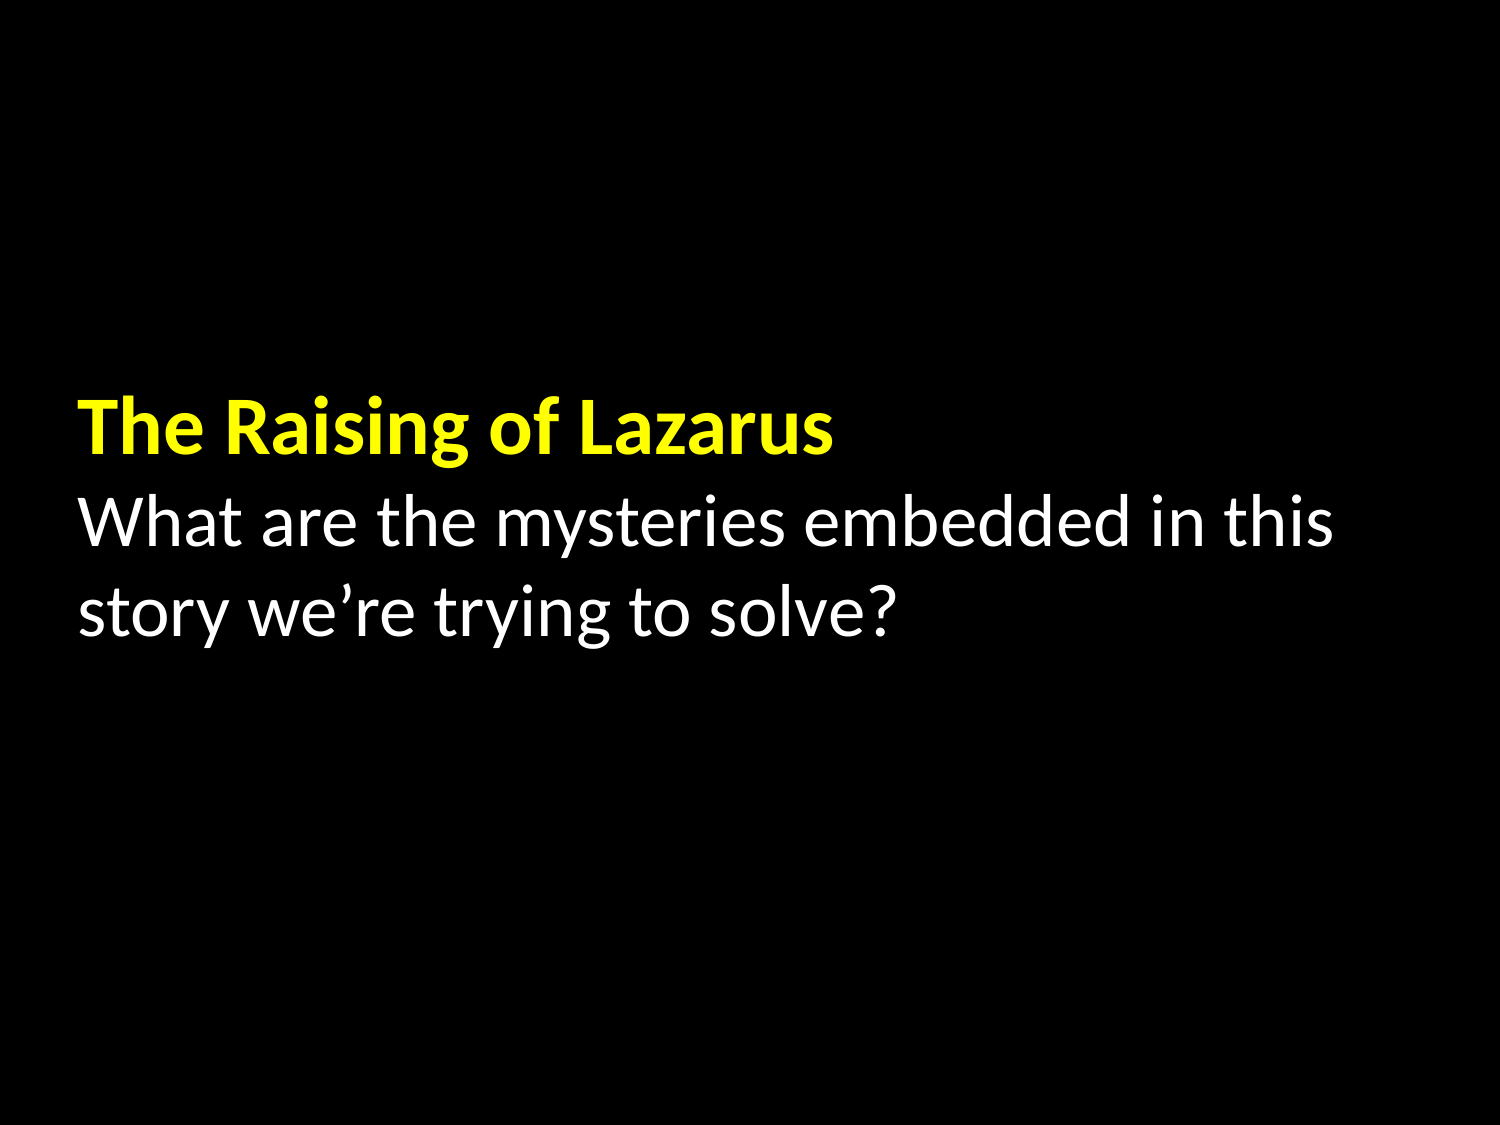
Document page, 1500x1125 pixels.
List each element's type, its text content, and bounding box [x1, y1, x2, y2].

title The Raising of Lazarus What are the mysteries embedded in this story we’re trying to solve? [62, 24, 1425, 1088]
